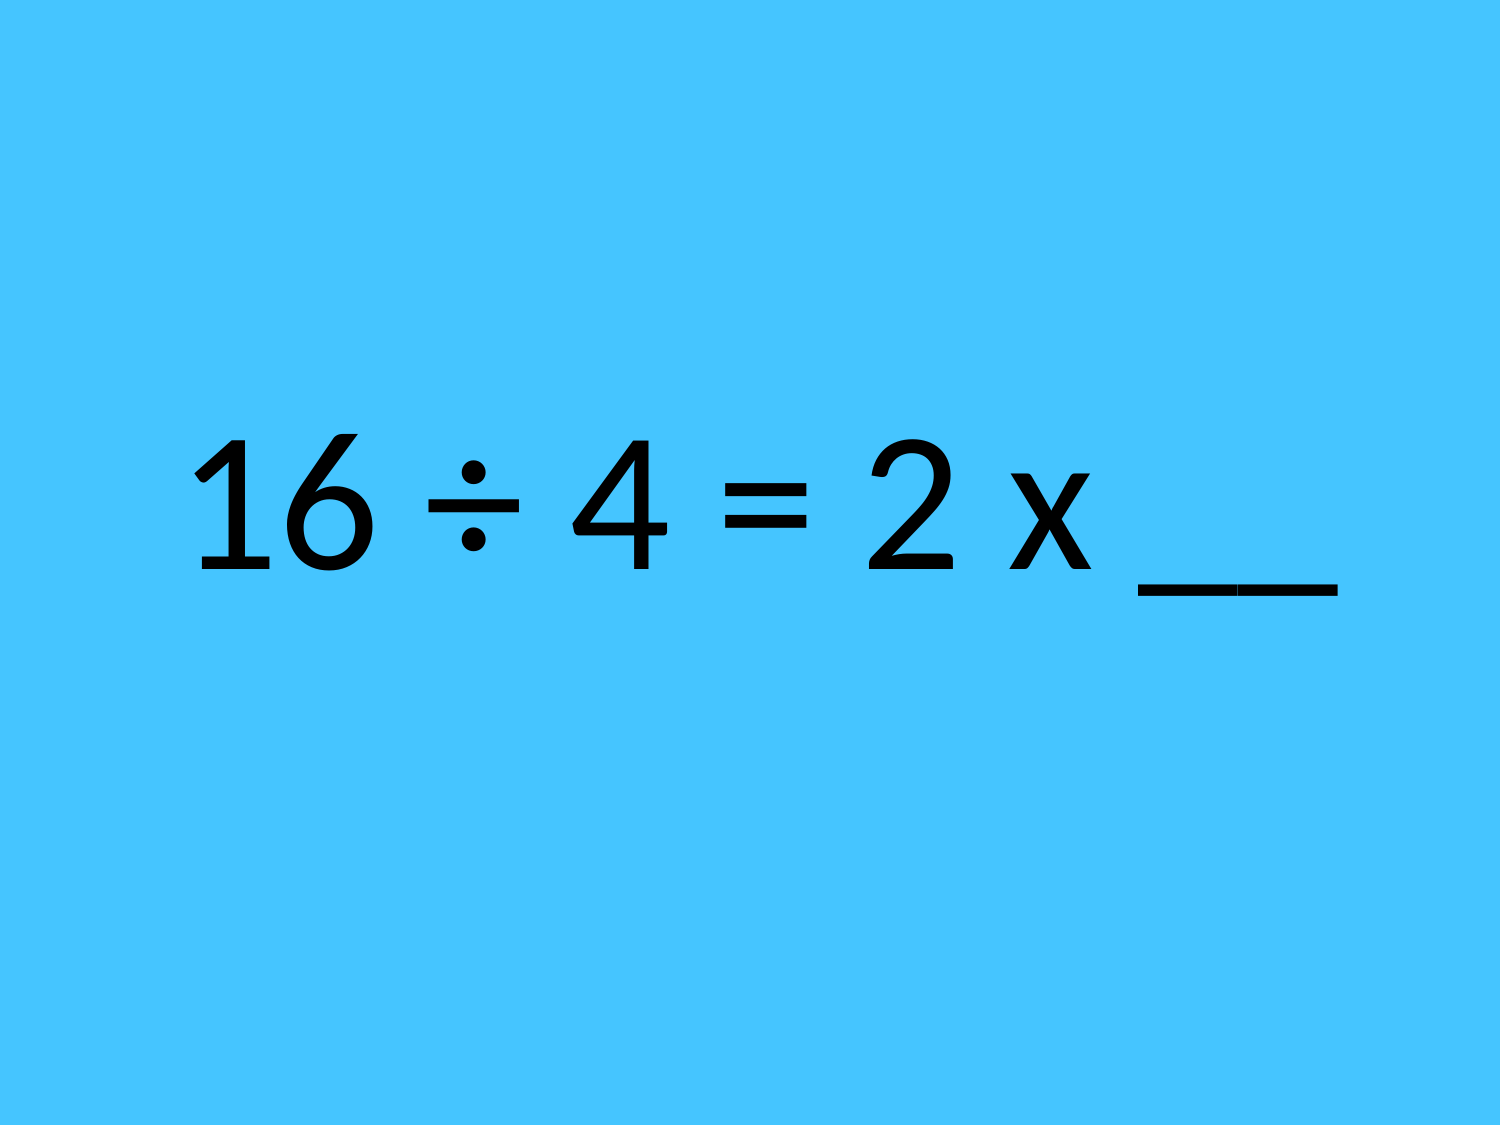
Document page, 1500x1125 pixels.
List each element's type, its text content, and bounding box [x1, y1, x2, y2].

text_box 16 ÷ 4 = 2 x __ [162, 362, 1425, 618]
